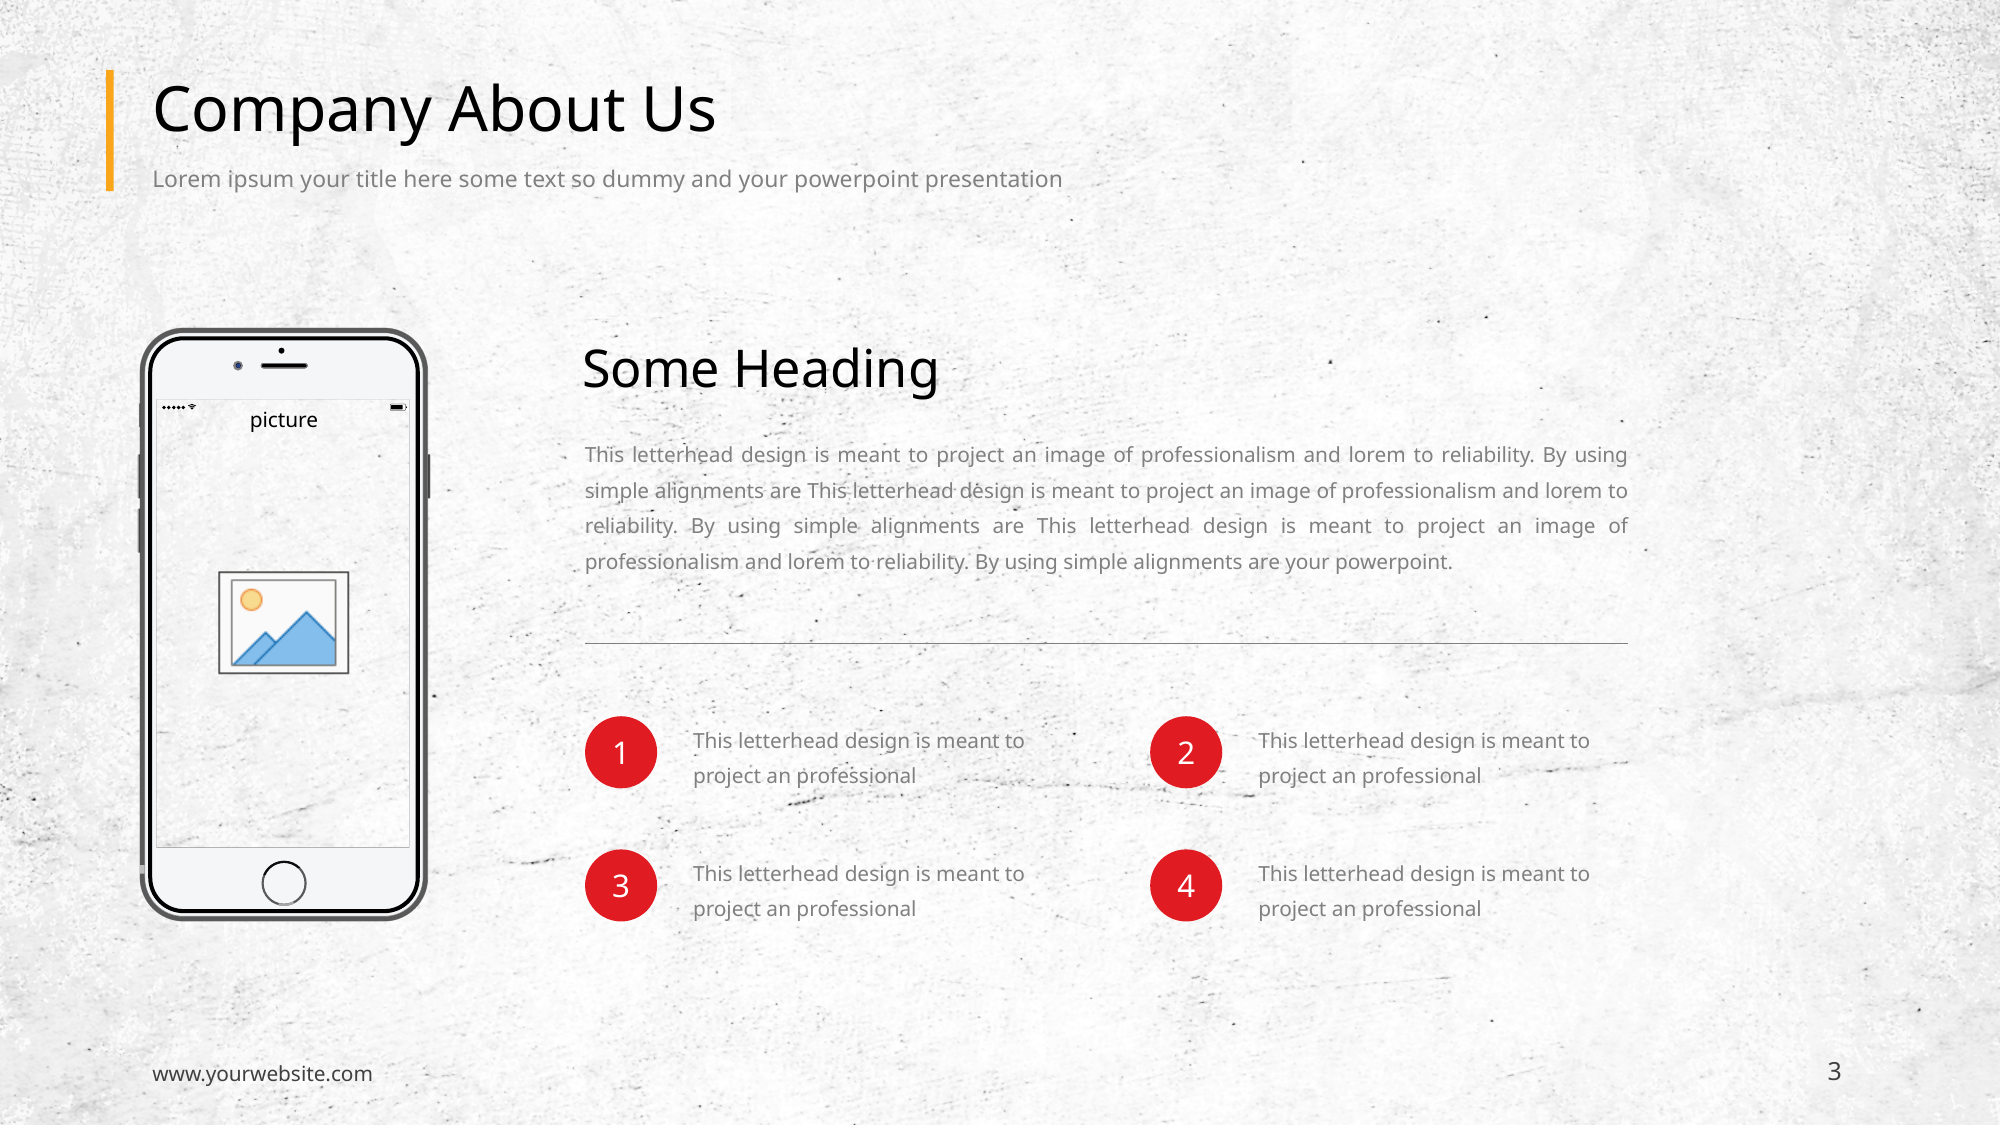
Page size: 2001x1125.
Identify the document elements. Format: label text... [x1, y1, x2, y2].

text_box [1150, 849, 1629, 922]
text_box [567, 327, 1629, 588]
slide_number 3 [1797, 1039, 1872, 1106]
text_box [105, 69, 115, 192]
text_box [585, 716, 1064, 789]
list Lorem ipsum your title here some text so dummy and your powerpoint presentation [137, 160, 1863, 207]
picture [0, 0, 2000, 1125]
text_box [585, 849, 1064, 922]
footer www.yourwebsite.com [137, 1042, 462, 1103]
title Company About Us [137, 55, 1863, 160]
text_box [1150, 716, 1629, 789]
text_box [137, 327, 431, 922]
